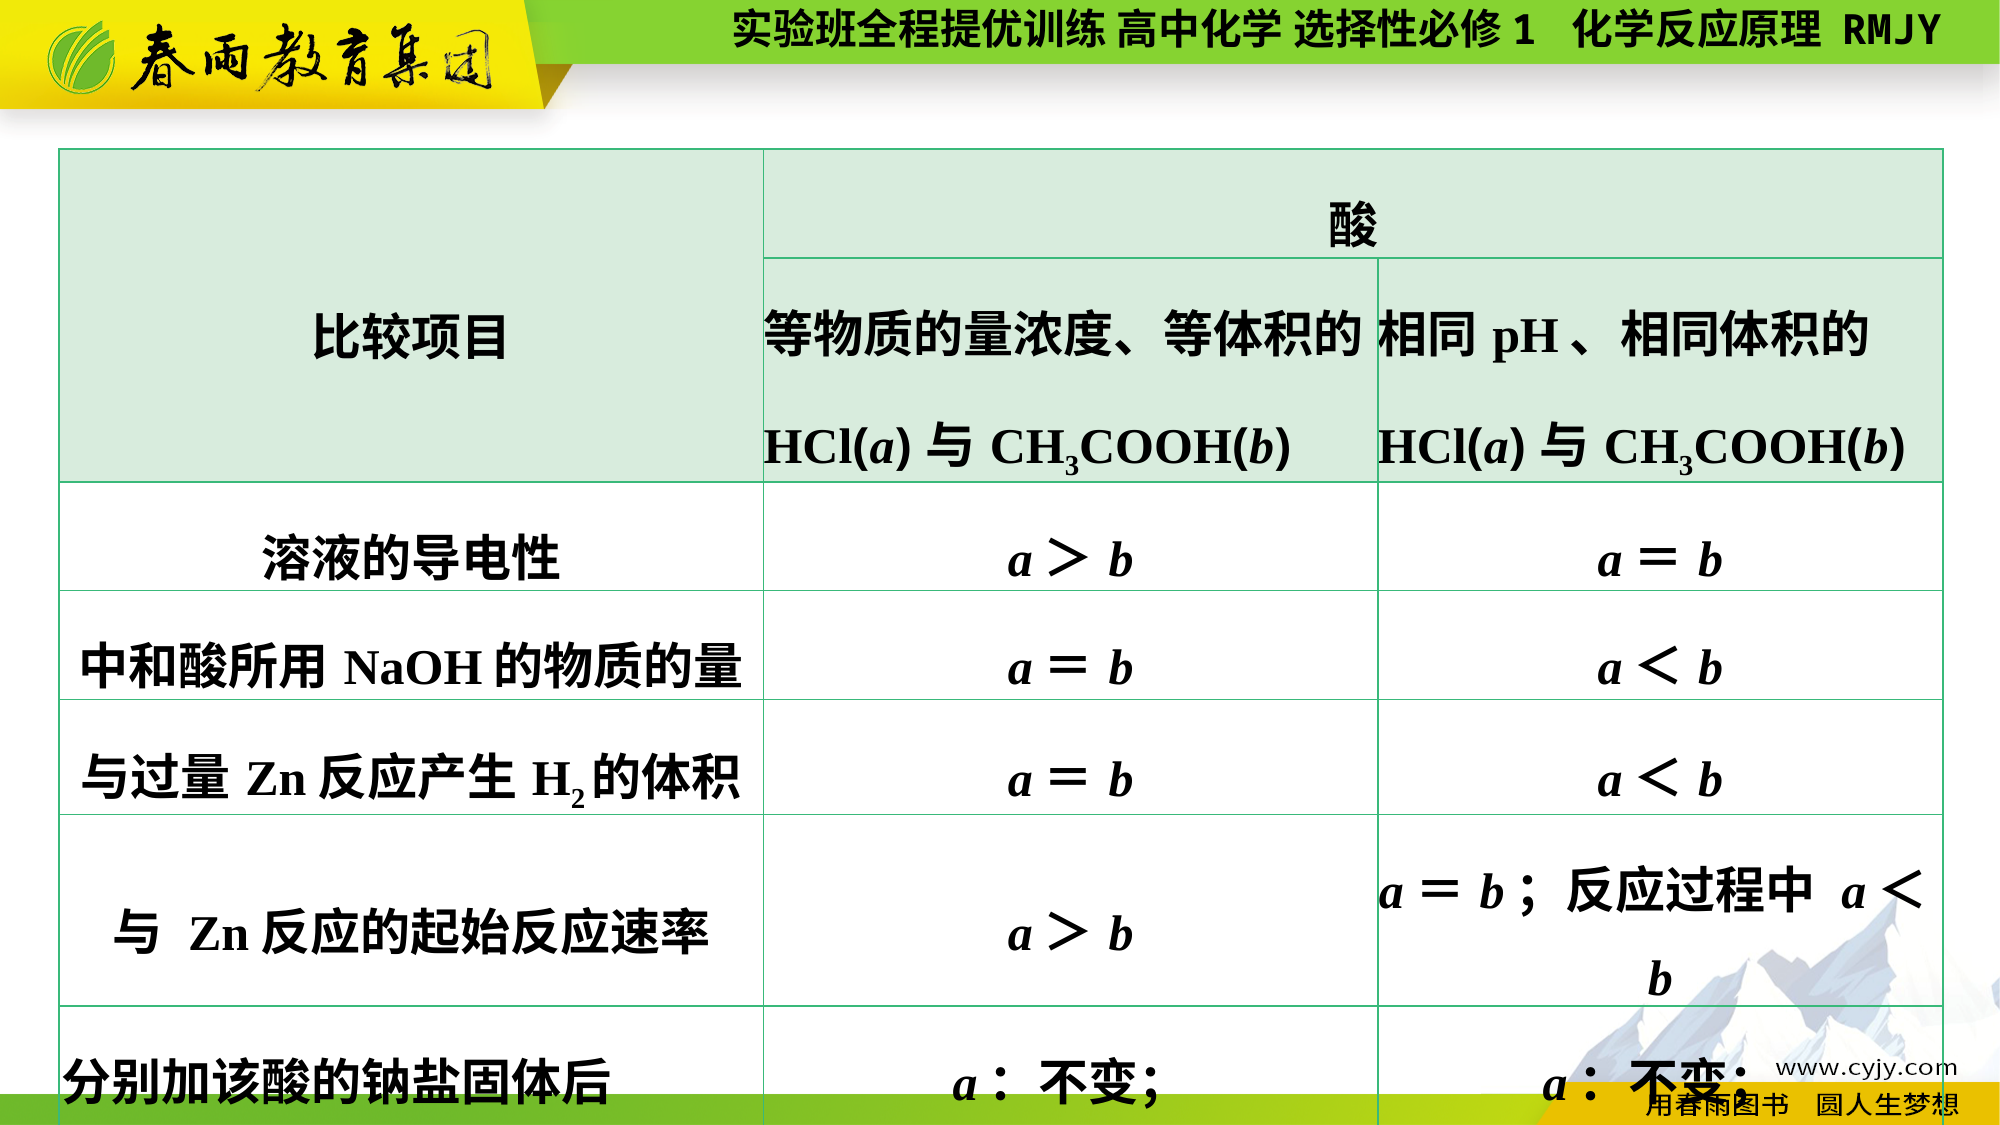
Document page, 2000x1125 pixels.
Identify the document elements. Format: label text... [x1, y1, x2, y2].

table_cell a＜b [1379, 591, 1942, 699]
table_cell a：不变； b：变大 [1379, 1007, 1942, 1125]
table_header 酸 [764, 150, 1942, 257]
table_cell 等物质的量浓度、等体积的HCl(a)与CH3COOH(b) [764, 259, 1377, 481]
table_cell a＞b [764, 483, 1377, 590]
table_cell a＝b [764, 591, 1377, 699]
table_cell a＞b [764, 815, 1377, 1005]
table_cell 与 Zn反应的起始反应速率 [60, 815, 763, 1005]
table_cell a＝b [1379, 483, 1942, 590]
table_cell 分别加该酸的钠盐固体后pH(忽略溶液体积变化) [60, 1007, 763, 1125]
table_cell a：不变； b：变大 [764, 1007, 1377, 1125]
picture [0, 0, 2000, 1125]
table_cell a＝b；反应过程中 a＜b [1379, 815, 1942, 1005]
table_cell a＝b [764, 700, 1377, 814]
table_cell 相同pH、相同体积的HCl(a)与CH3COOH(b) [1379, 259, 1942, 481]
table_cell 与过量Zn反应产生H2的体积 [60, 700, 763, 814]
table_cell 溶液的导电性 [60, 483, 763, 590]
table_header 比较项目 [60, 150, 763, 481]
table_cell 中和酸所用NaOH的物质的量 [60, 591, 763, 699]
table_cell a＜b [1379, 700, 1942, 814]
